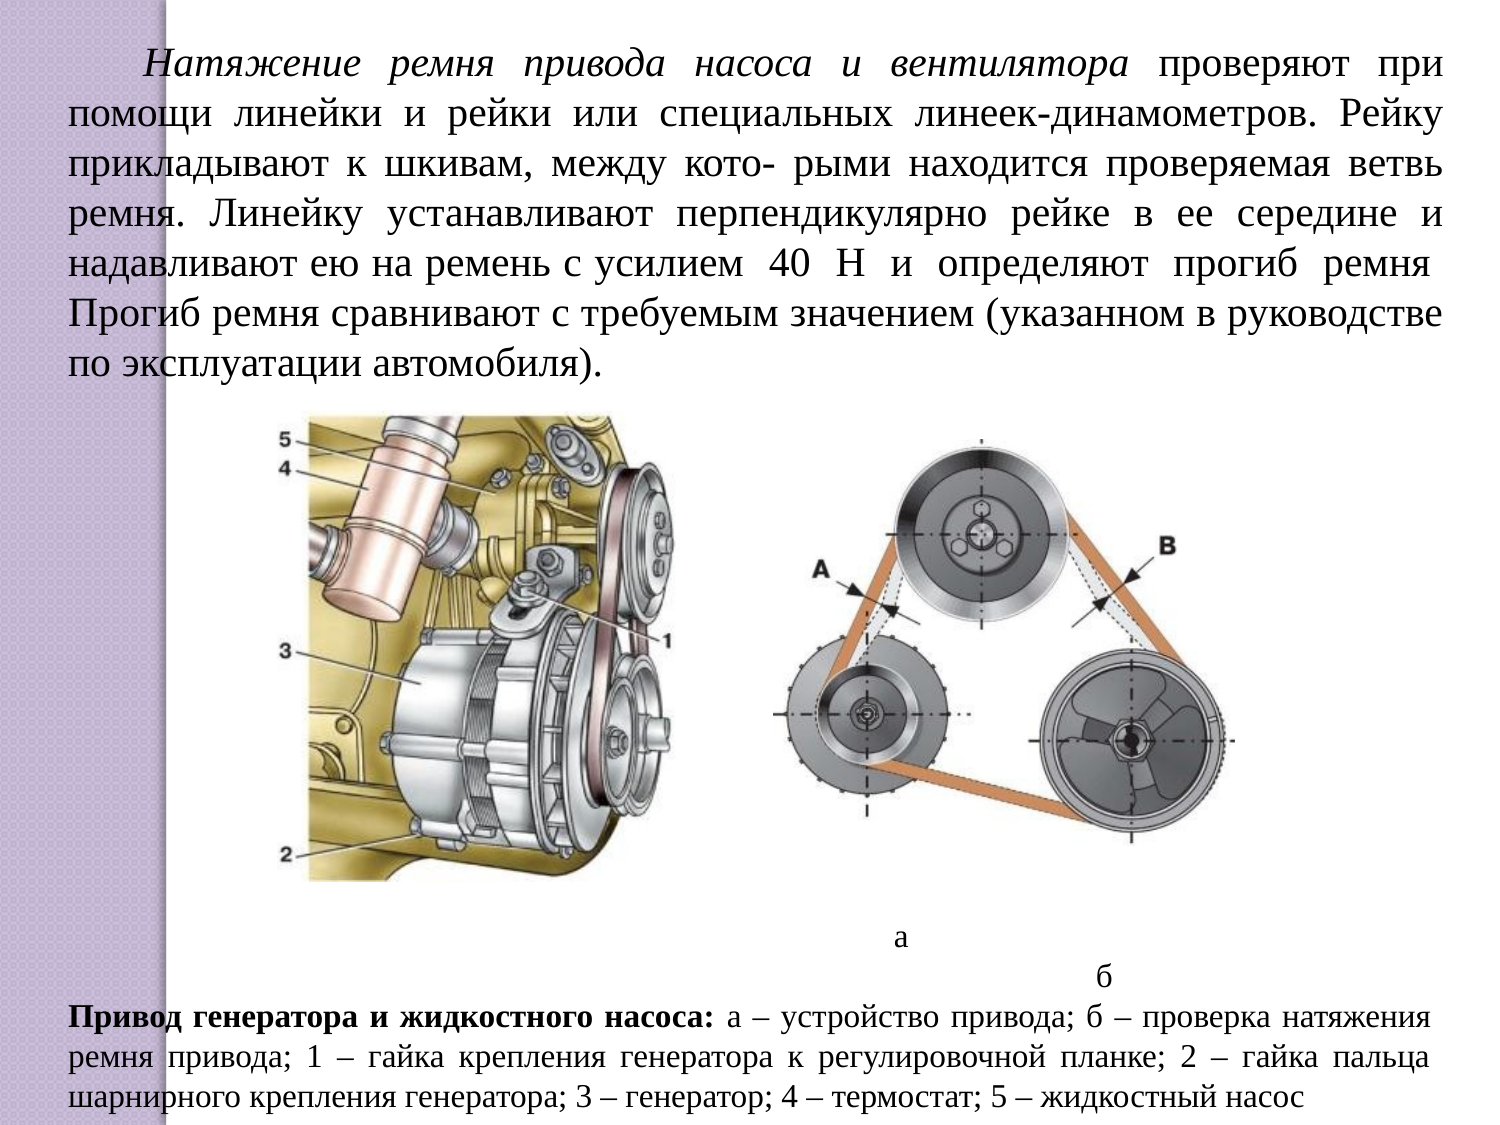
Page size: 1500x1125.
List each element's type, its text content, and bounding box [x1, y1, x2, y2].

picture [277, 410, 680, 882]
picture [773, 438, 1235, 847]
text_box Натяжение ремня привода насоса и вентилятора проверяют при помощи линейки и рейки или специальных линеек-динамометров. Рейку прикладывают к шкивам, между кото- рыми находится проверяемая ветвь ремня. Линейку устанавливают перпендикулярно рейке в ее середине и надавливают ею на ремень с усилием 40 Н и определяют прогиб ремня Прогиб ремня сравнивают с требуемым значением (указанном в руководстве по эксплуатации автомобиля). [53, 26, 1459, 438]
text_box а б Привод генератора и жидкостного насоса: а – устройство привода; б – проверка натяжения ремня привода; 1 – гайка крепления генератора к регулировочной планке; 2 – гайка пальца шарнирного крепления генератора; 3 – генератор; 4 – термостат; 5 – жидкостный насос [53, 827, 1447, 1122]
